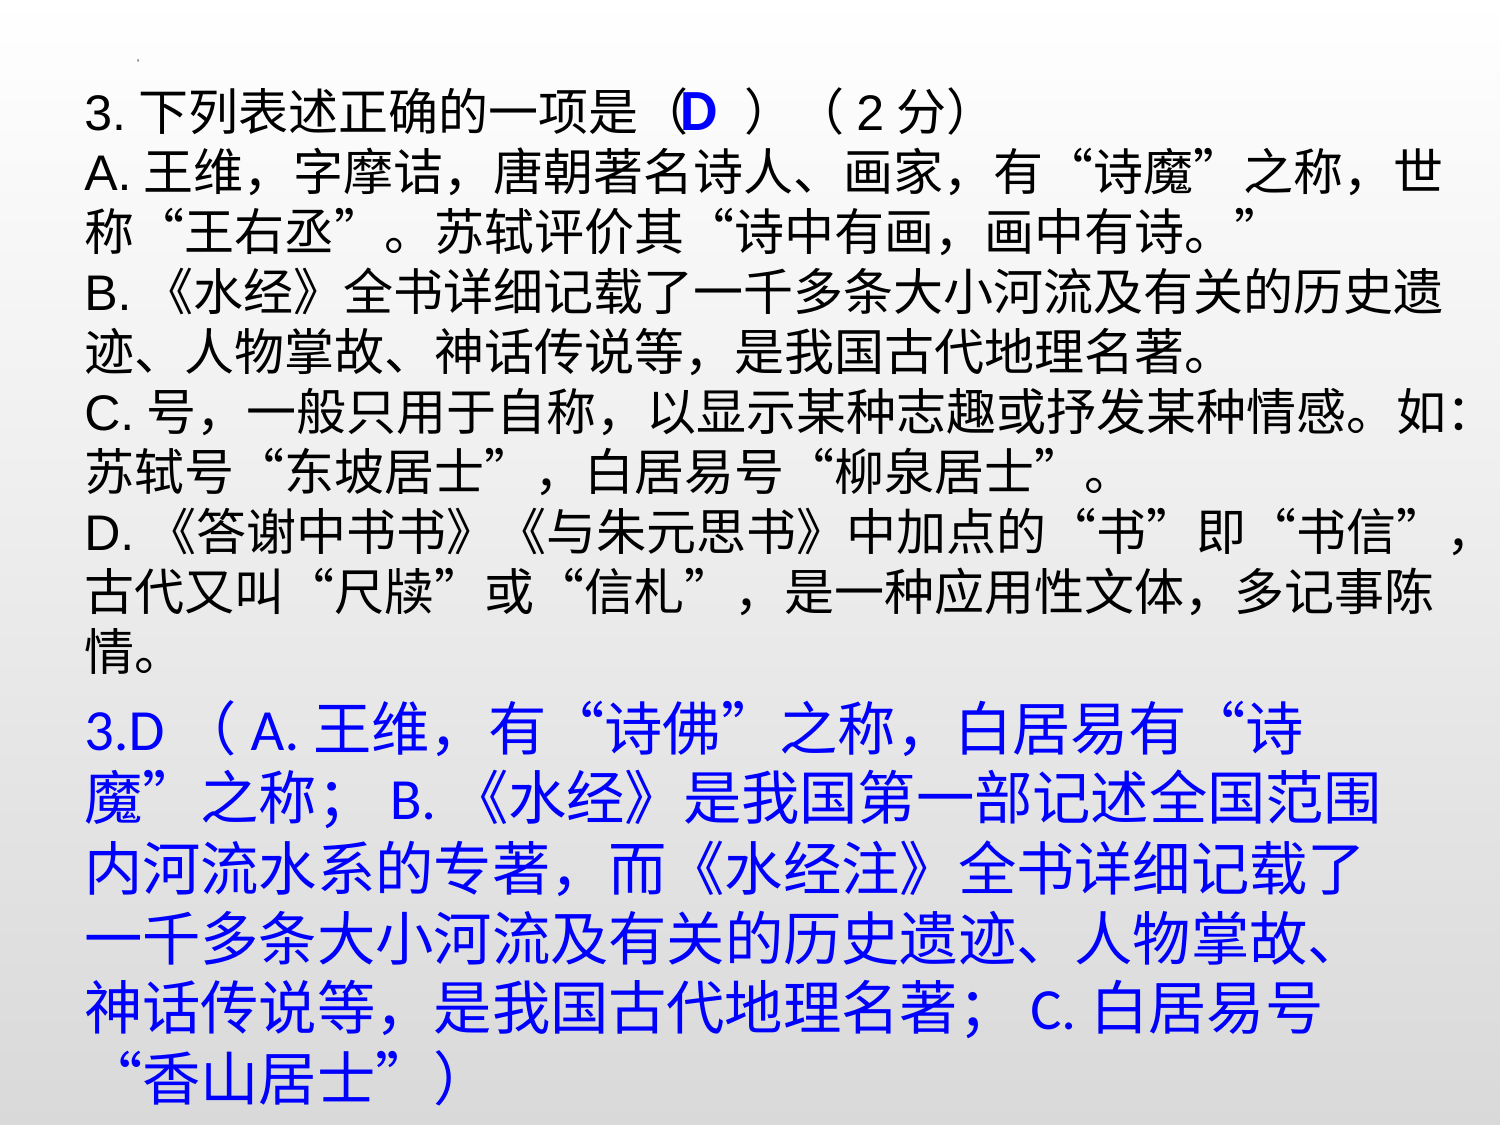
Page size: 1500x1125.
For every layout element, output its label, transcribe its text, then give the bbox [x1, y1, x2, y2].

text_box D [665, 64, 761, 150]
text_box 3.D（A.王维，有“诗佛”之称，白居易有“诗魔”之称；B.《水经》是我国第一部记述全国范围内河流水系的专著，而《水经注》全书详细记载了一千多条大小河流及有关的历史遗迹、人物掌故、神话传说等，是我国古代地理名著；C.白居易号“香山居士”） [69, 684, 1398, 1119]
text_box 3.下列表述正确的一项是（ ）（2分） A.王维，字摩诘，唐朝著名诗人、画家，有“诗魔”之称，世称“王右丞”。苏轼评价其“诗中有画，画中有诗。” B.《水经》全书详细记载了一千多条大小河流及有关的历史遗迹、人物掌故、神话传说等，是我国古代地理名著。 C.号，一般只用于自称，以显示某种志趣或抒发某种情感。如：苏轼号“东坡居士”，白居易号“柳泉居士”。 D.《答谢中书书》《与朱元思书》中加点的“书”即“书信”，古代又叫“尺牍”或“信札”，是一种应用性文体，多记事陈情。 [69, 73, 1479, 688]
